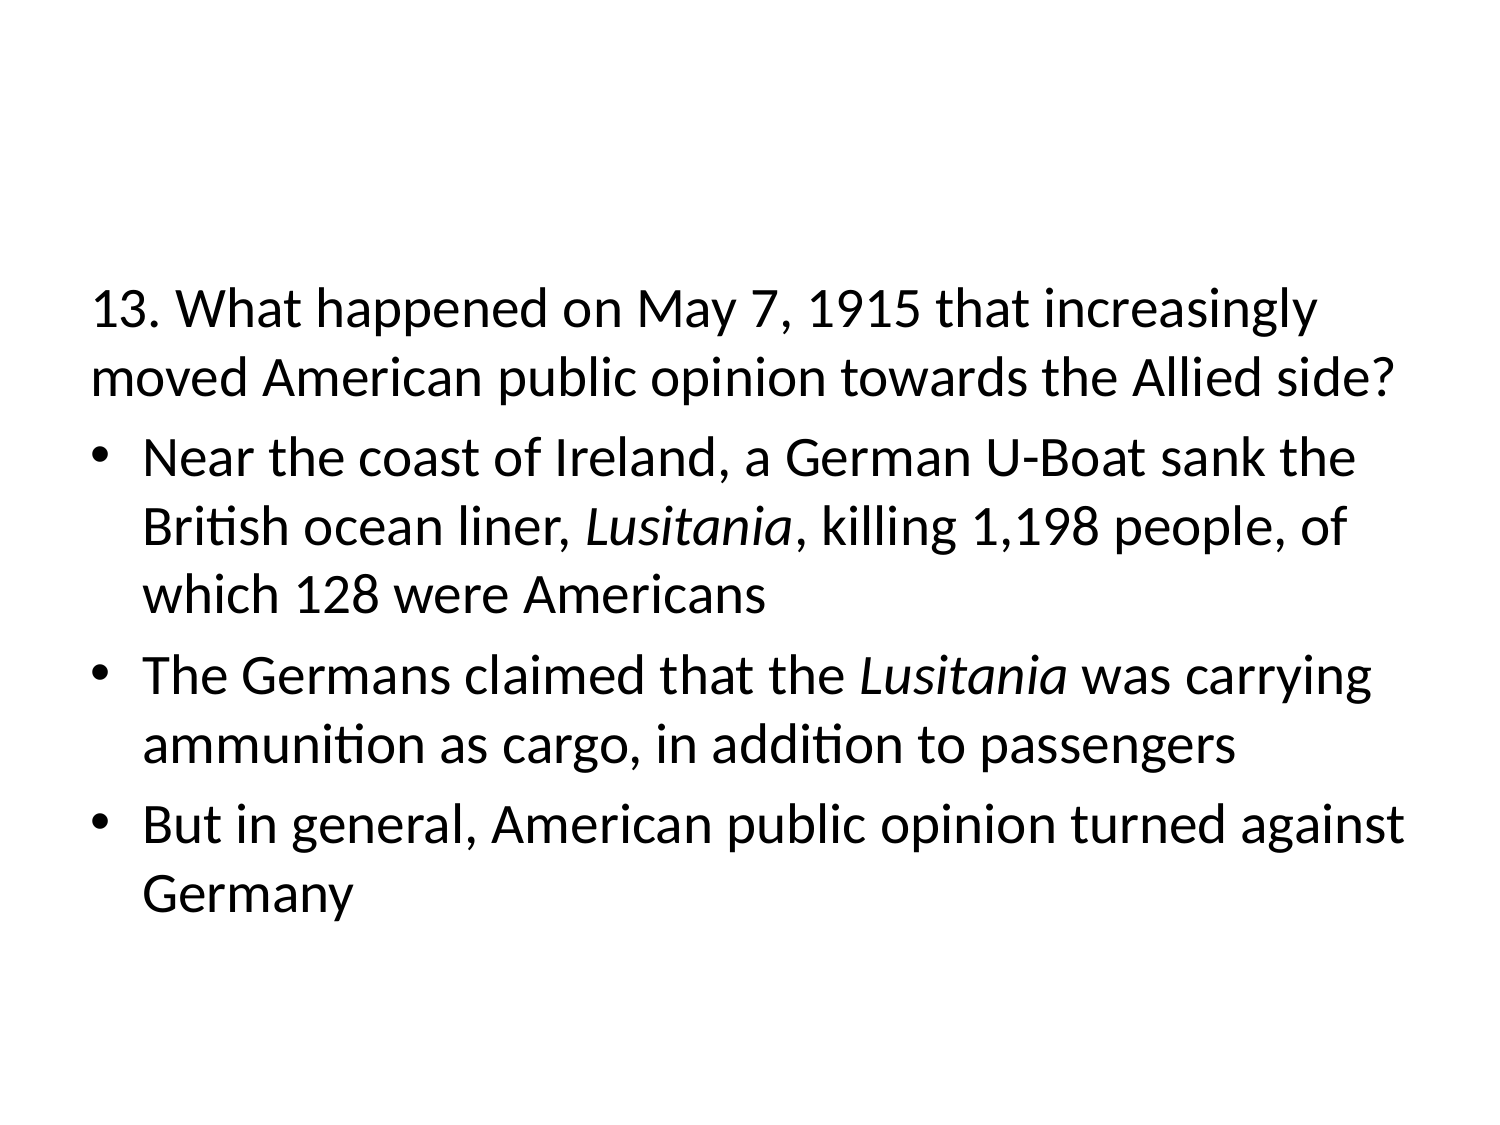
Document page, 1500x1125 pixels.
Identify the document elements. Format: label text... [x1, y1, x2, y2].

list 13. What happened on May 7, 1915 that increasingly moved American public opinion towards the Allied side? Near the coast of Ireland, a German U-Boat sank the British ocean liner, Lusitania, killing 1,198 people, of which 128 were Americans The Germans claimed that the Lusitania was carrying ammunition as cargo, in addition to passengers But in general, American public opinion turned against Germany [75, 262, 1425, 1005]
